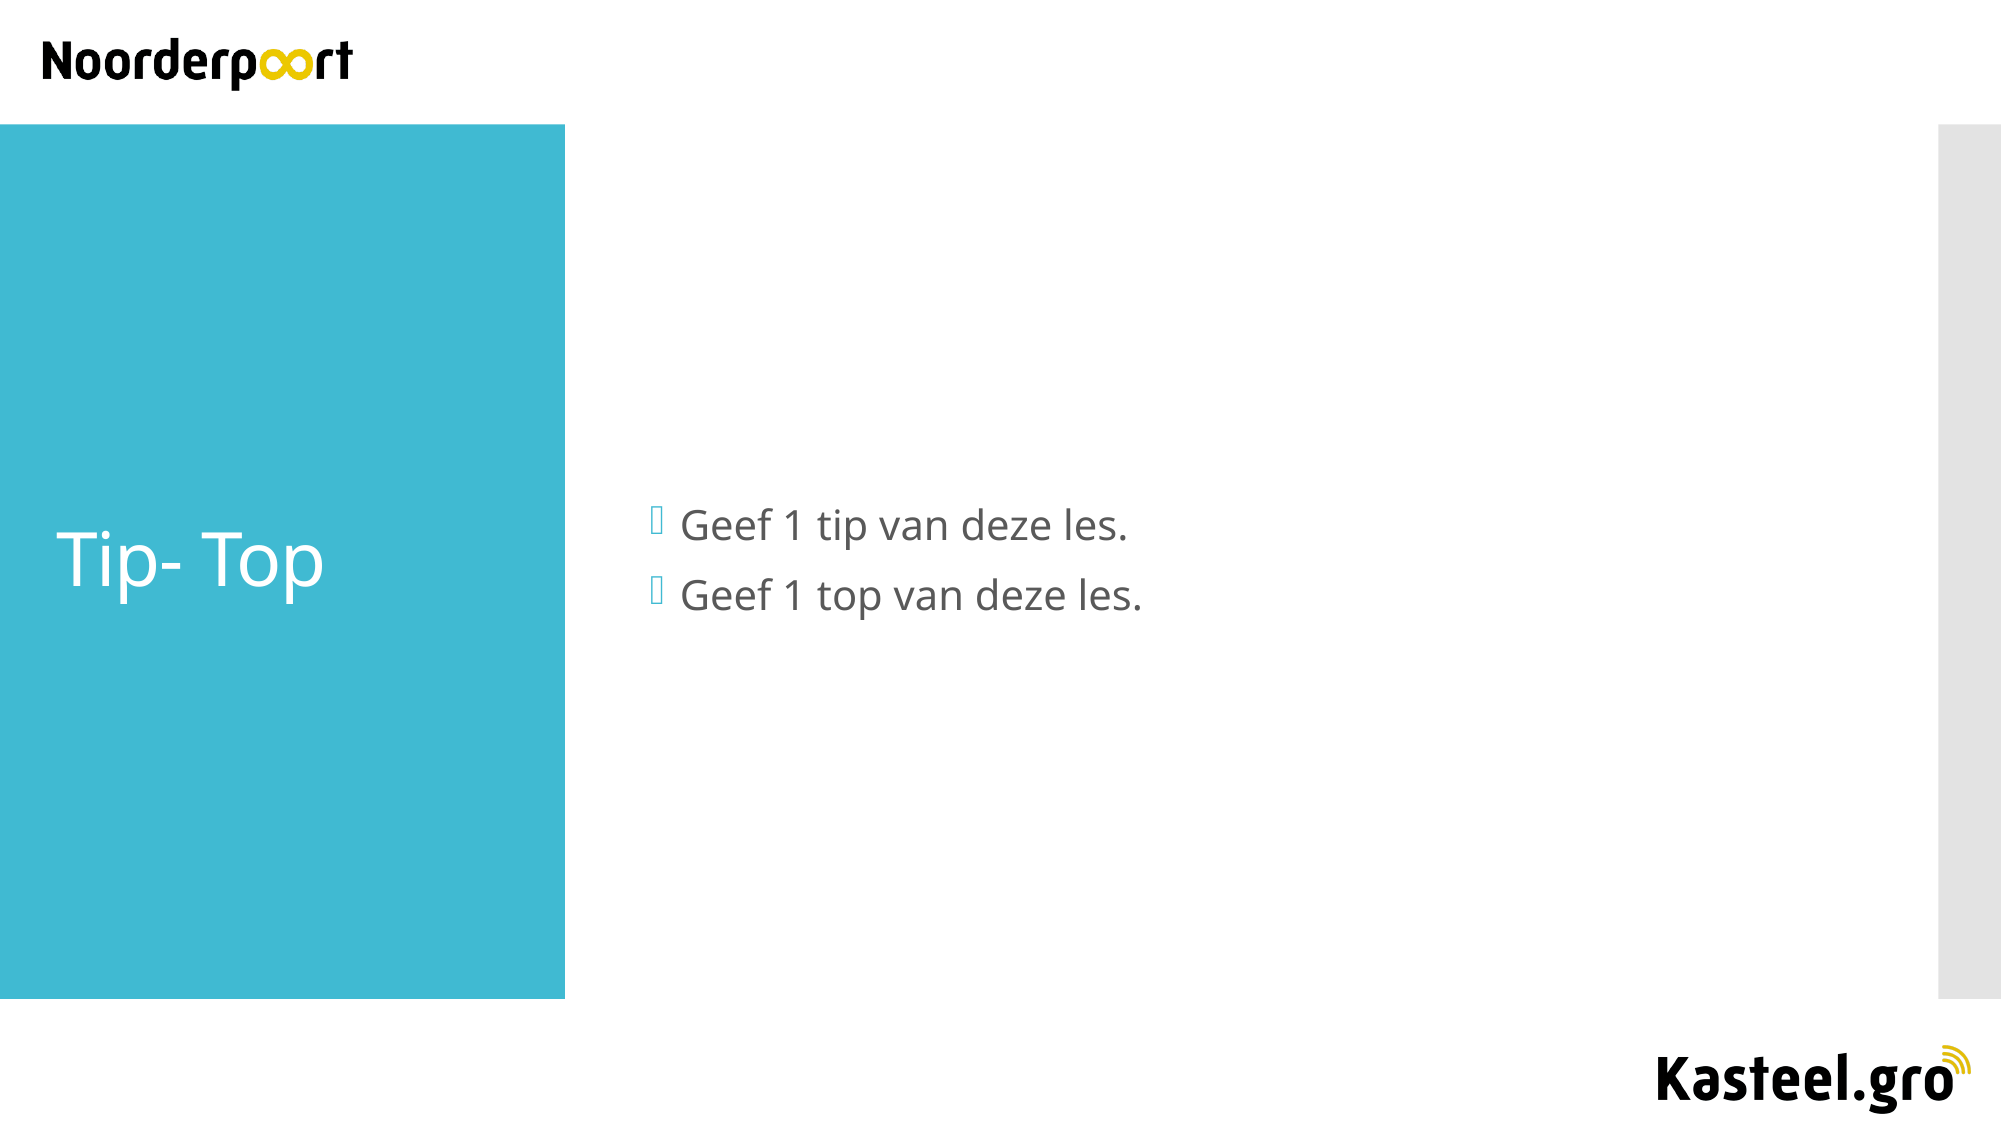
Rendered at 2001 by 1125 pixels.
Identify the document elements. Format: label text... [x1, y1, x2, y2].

picture [41, 35, 354, 92]
list Geef 1 tip van deze les. Geef 1 top van deze les. [634, 141, 1835, 982]
picture [1657, 1045, 1971, 1114]
title Tip- Top [41, 184, 525, 940]
